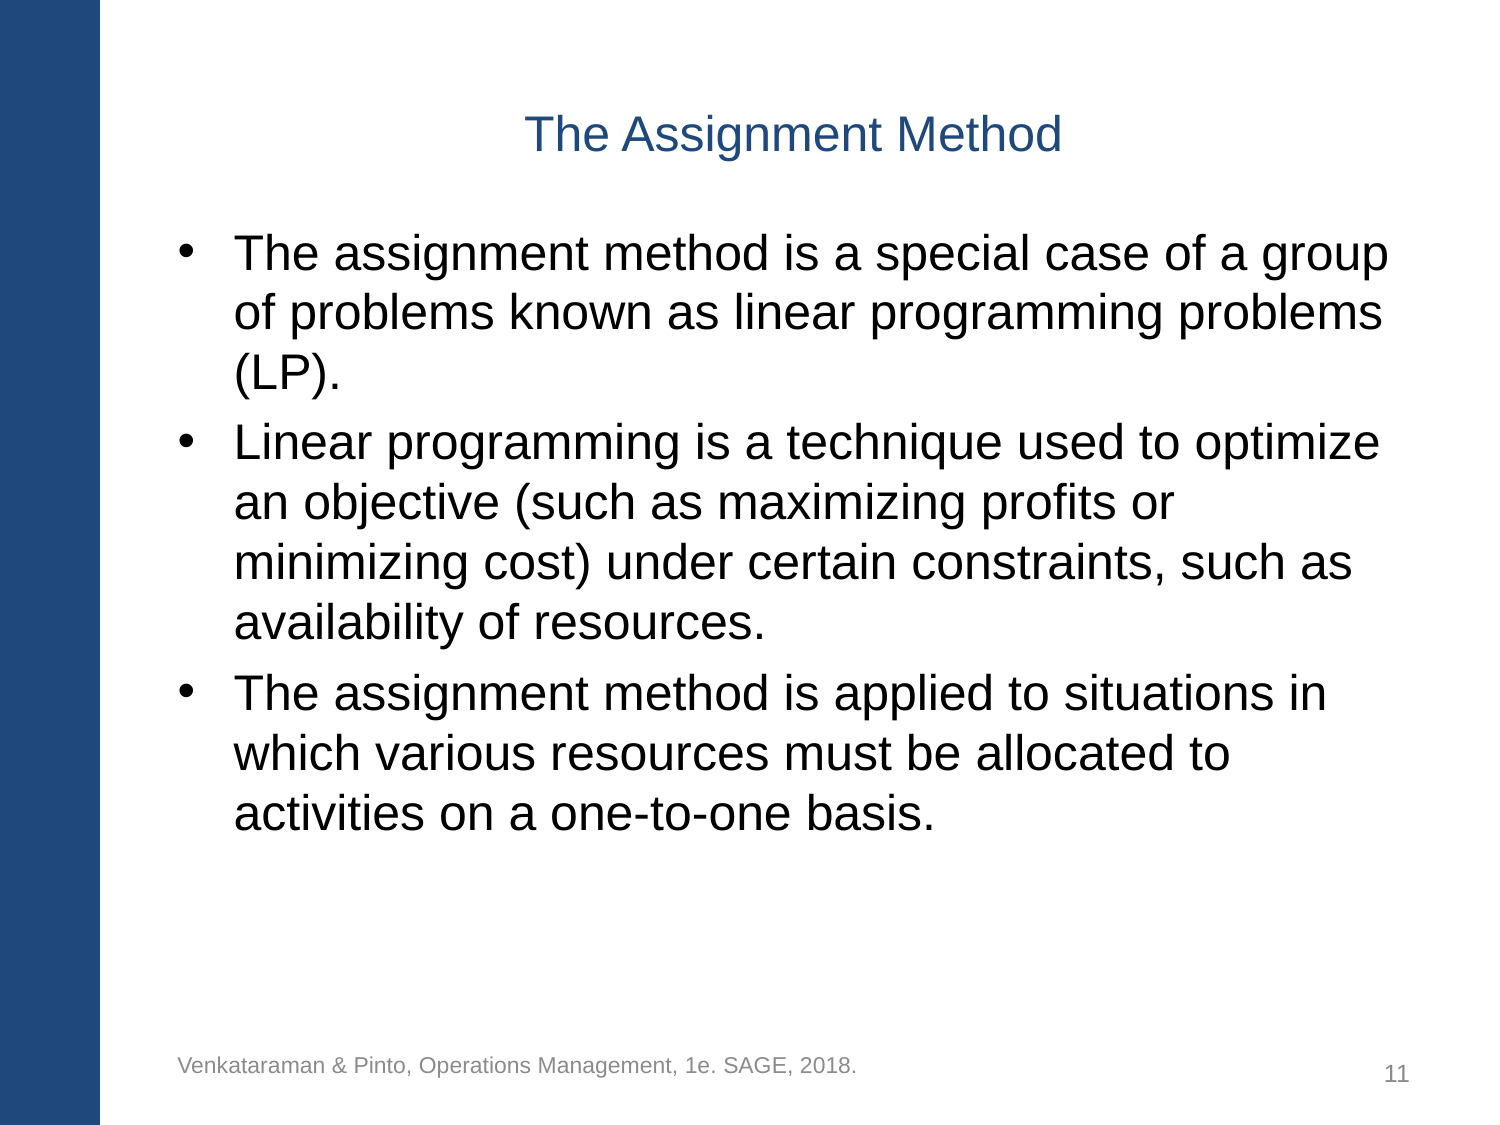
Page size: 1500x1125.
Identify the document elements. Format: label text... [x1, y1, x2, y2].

slide_number 11 [1350, 1042, 1425, 1103]
list The assignment method is a special case of a group of problems known as linear programming problems (LP). Linear programming is a technique used to optimize an objective (such as maximizing profits or minimizing cost) under certain constraints, such as availability of resources. The assignment method is applied to situations in which various resources must be allocated to activities on a one-to-one basis. [162, 212, 1425, 1025]
title The Assignment Method [162, 37, 1425, 212]
footer Venkataraman & Pinto, Operations Management, 1e. SAGE, 2018. [162, 1042, 1313, 1103]
